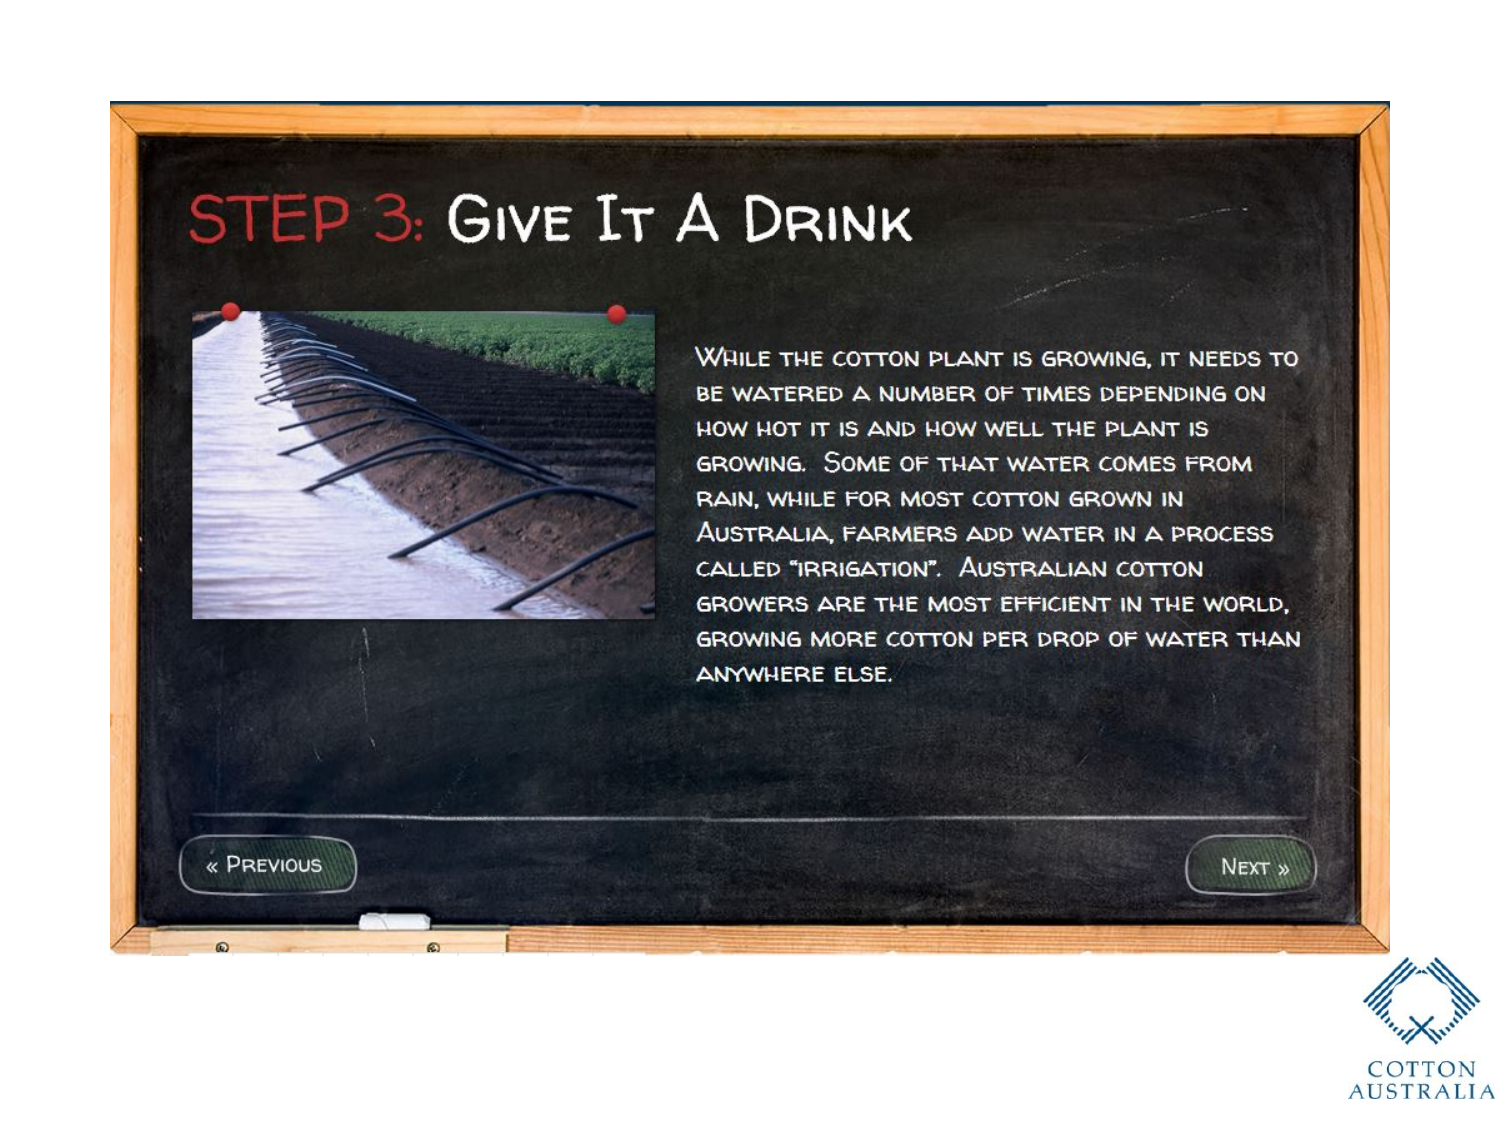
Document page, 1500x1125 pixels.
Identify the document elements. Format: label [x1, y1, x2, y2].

picture [1348, 957, 1495, 1099]
picture [109, 101, 1391, 956]
